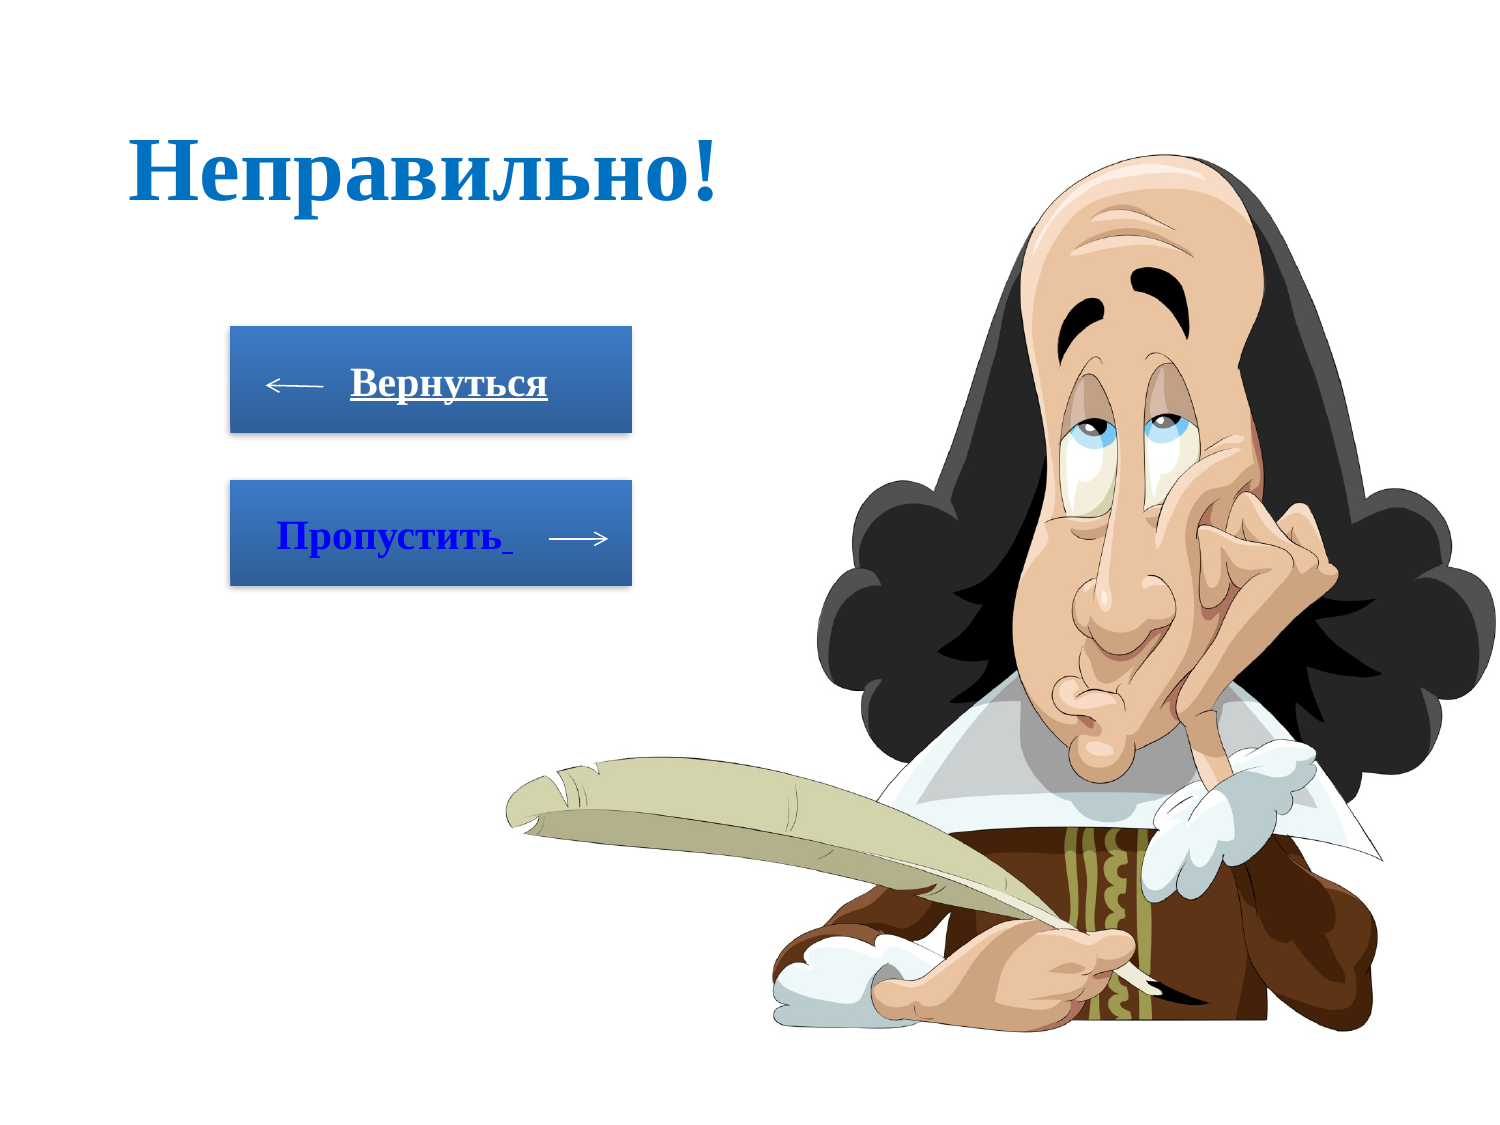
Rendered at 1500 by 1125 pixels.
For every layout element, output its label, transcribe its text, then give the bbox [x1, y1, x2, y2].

text_box Пропустить [230, 479, 496, 587]
picture [501, 148, 1500, 1038]
text_box Вернуться [230, 326, 496, 433]
text_box Неправильно! [112, 101, 739, 227]
